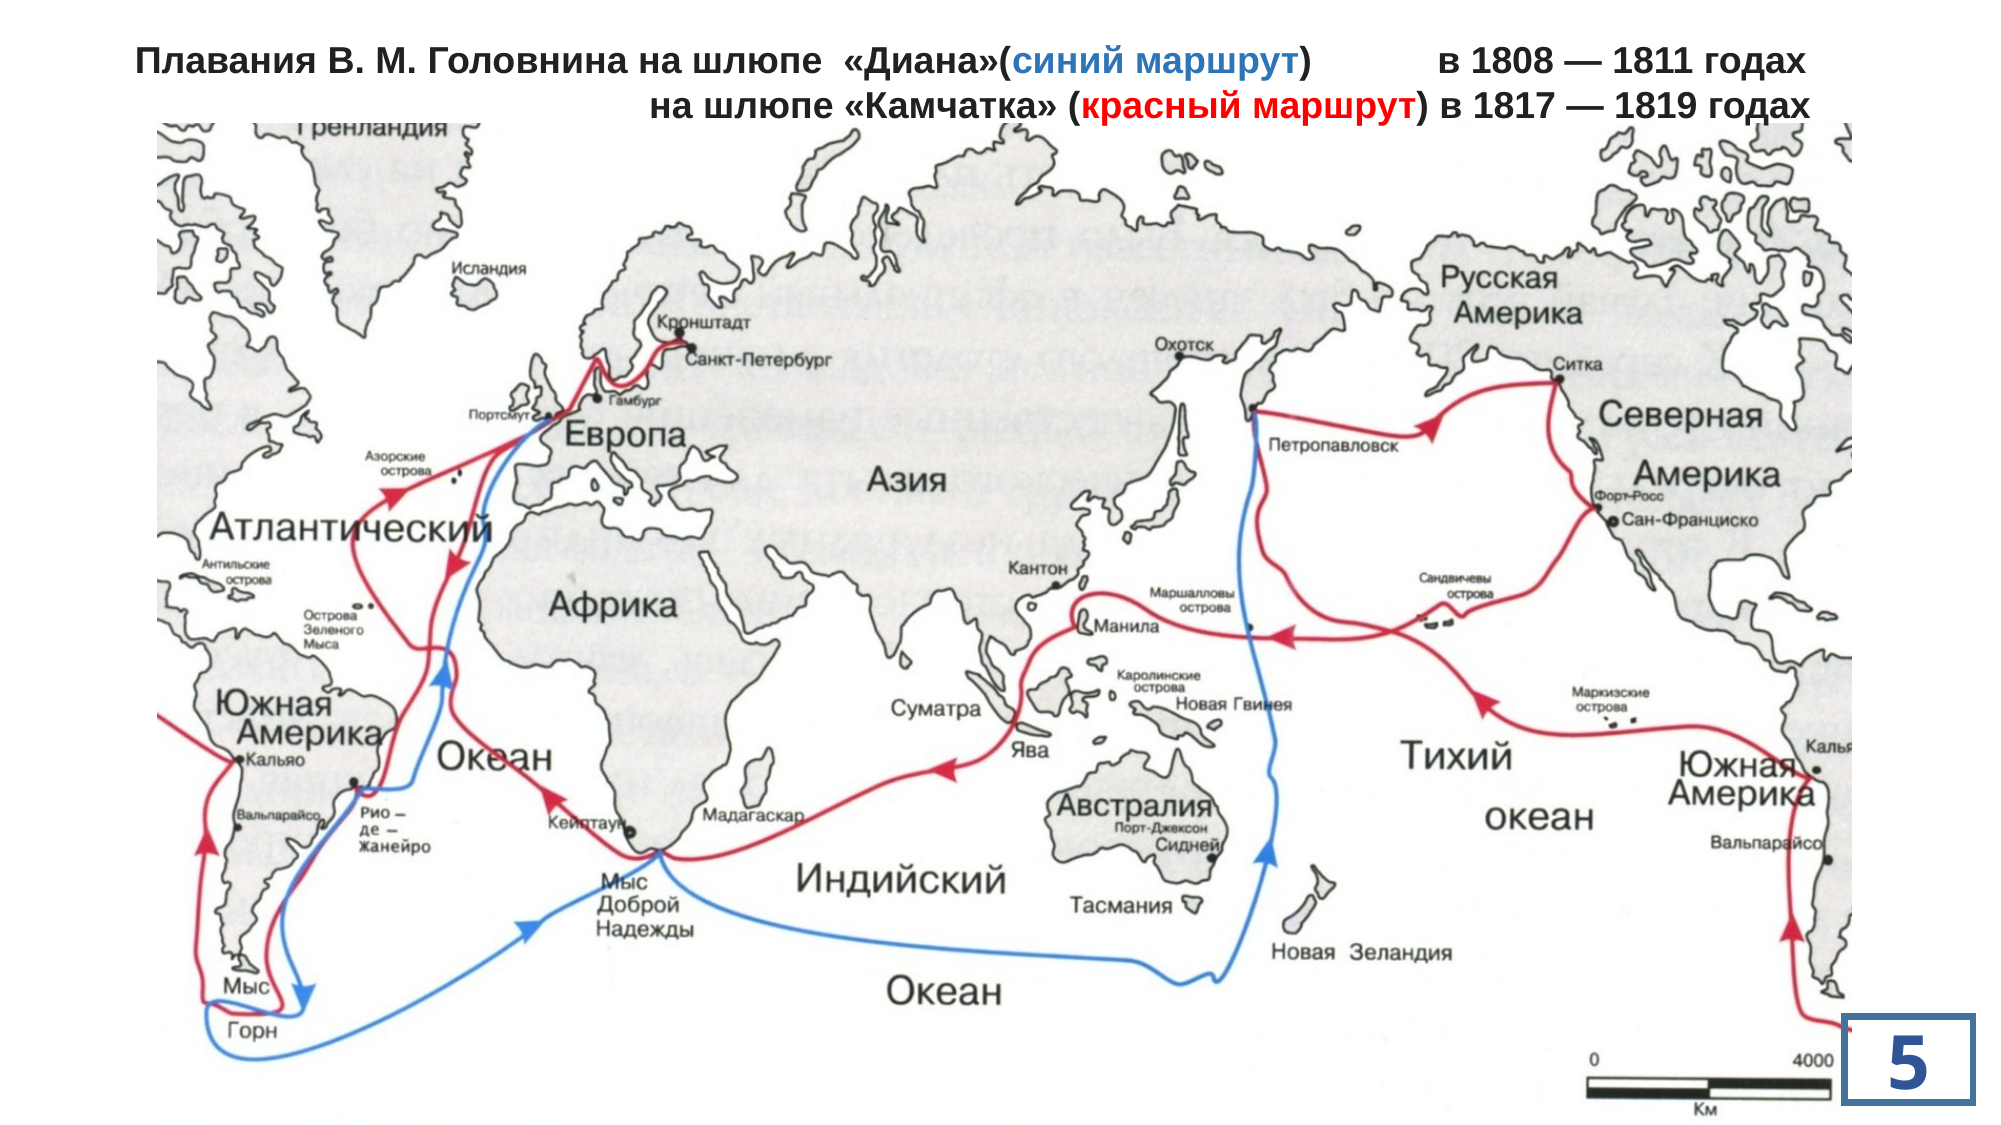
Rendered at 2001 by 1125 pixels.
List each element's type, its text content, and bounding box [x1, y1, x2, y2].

text_box Плавания В. М. Головнина на шлюпе «Диана»(синий маршрут) в 1808 — 1811 годах на шлюпе «Камчатка» (красный маршрут) в 1817 — 1819 годах [120, 29, 1890, 134]
text_box 5 [1852, 1015, 1974, 1104]
picture [157, 123, 1852, 1125]
